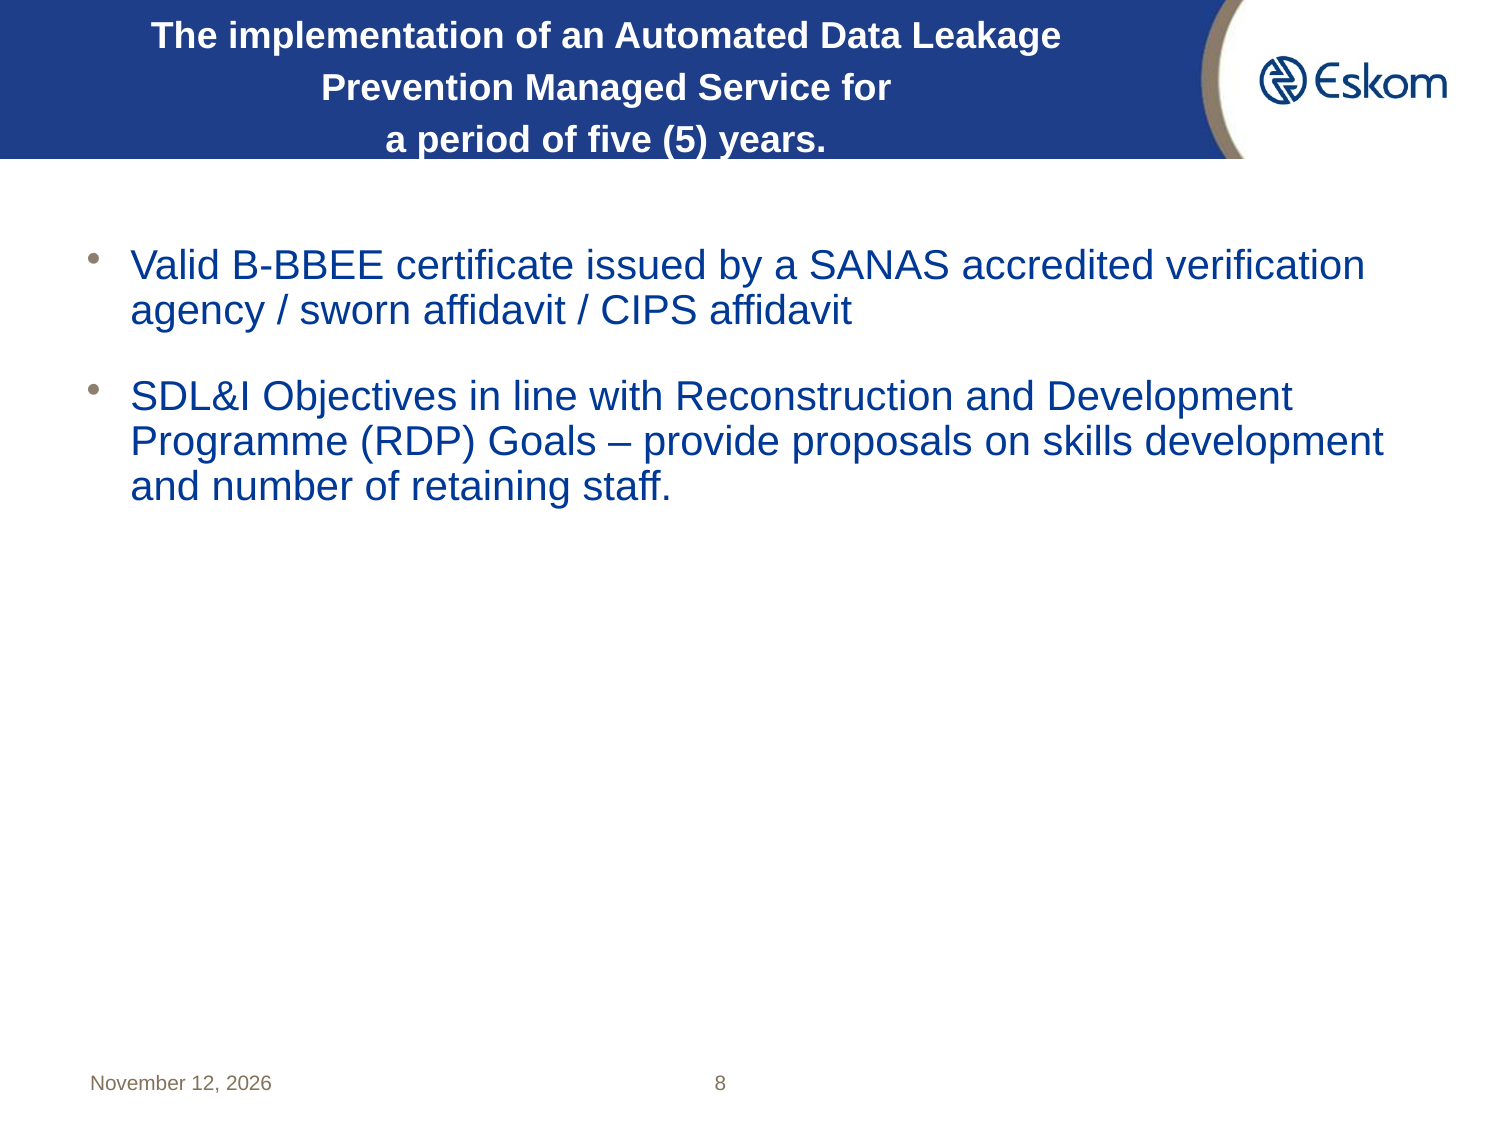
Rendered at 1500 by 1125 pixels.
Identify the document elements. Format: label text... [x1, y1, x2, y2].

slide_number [75, 1058, 361, 1103]
slide_number 8 [643, 1058, 798, 1103]
picture [0, 0, 1246, 159]
title The implementation of an Automated Data Leakage Prevention Managed Service for a period of five (5) years. [71, 27, 1142, 137]
picture [1257, 55, 1450, 105]
list Valid B-BBEE certificate issued by a SANAS accredited verification agency / sworn affidavit / CIPS affidavit SDL&I Objectives in line with Reconstruction and Development Programme (RDP) Goals – provide proposals on skills development and number of retaining staff. [71, 235, 1447, 1064]
